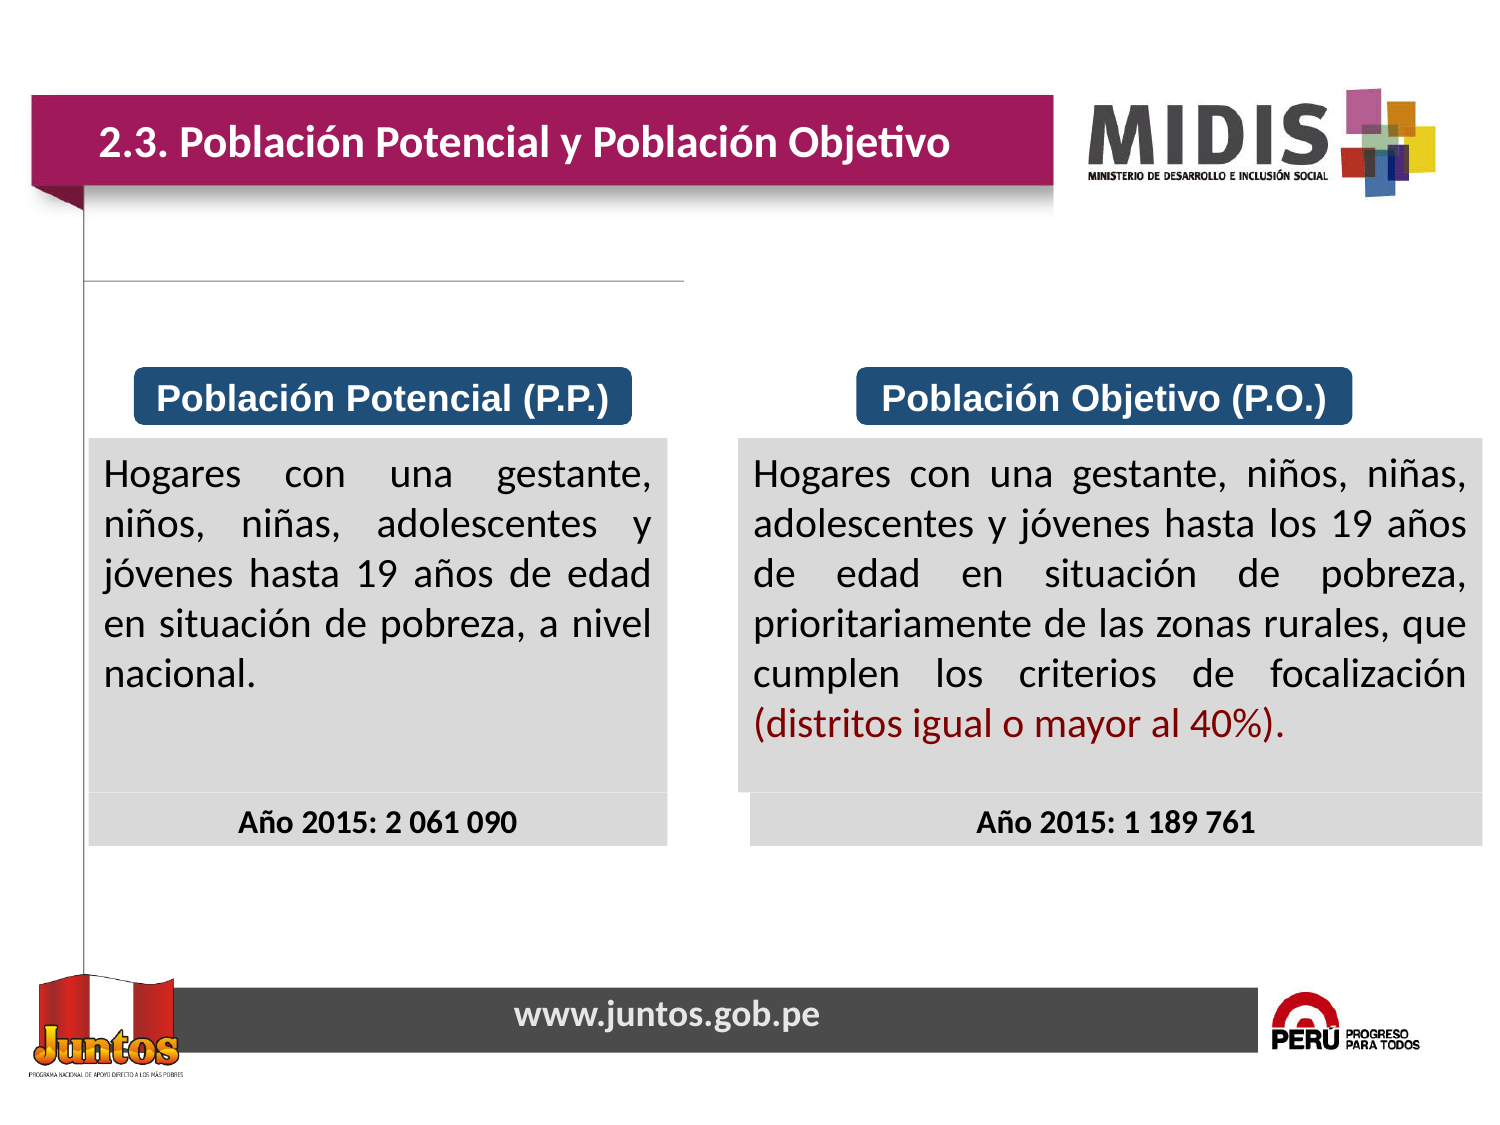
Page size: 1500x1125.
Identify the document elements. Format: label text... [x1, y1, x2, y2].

text_box Hogares con una gestante, niños, niñas, adolescentes y jóvenes hasta 19 años de edad en situación de pobreza, a nivel nacional. [88, 438, 668, 792]
text_box Hogares con una gestante, niños, niñas, adolescentes y jóvenes hasta los 19 años de edad en situación de pobreza, prioritariamente de las zonas rurales, que cumplen los criterios de focalización (distritos igual o mayor al 40%). [738, 438, 1483, 793]
text_box 2.3. Población Potencial y Población Objetivo [85, 104, 1004, 173]
text_box Año 2015: 1 189 761 [749, 792, 1483, 846]
text_box Población Potencial (P.P.) [133, 367, 632, 425]
picture [0, 0, 1500, 1125]
text_box Año 2015: 2 061 090 [88, 792, 668, 846]
text_box Población Objetivo (P.O.) [856, 367, 1353, 425]
